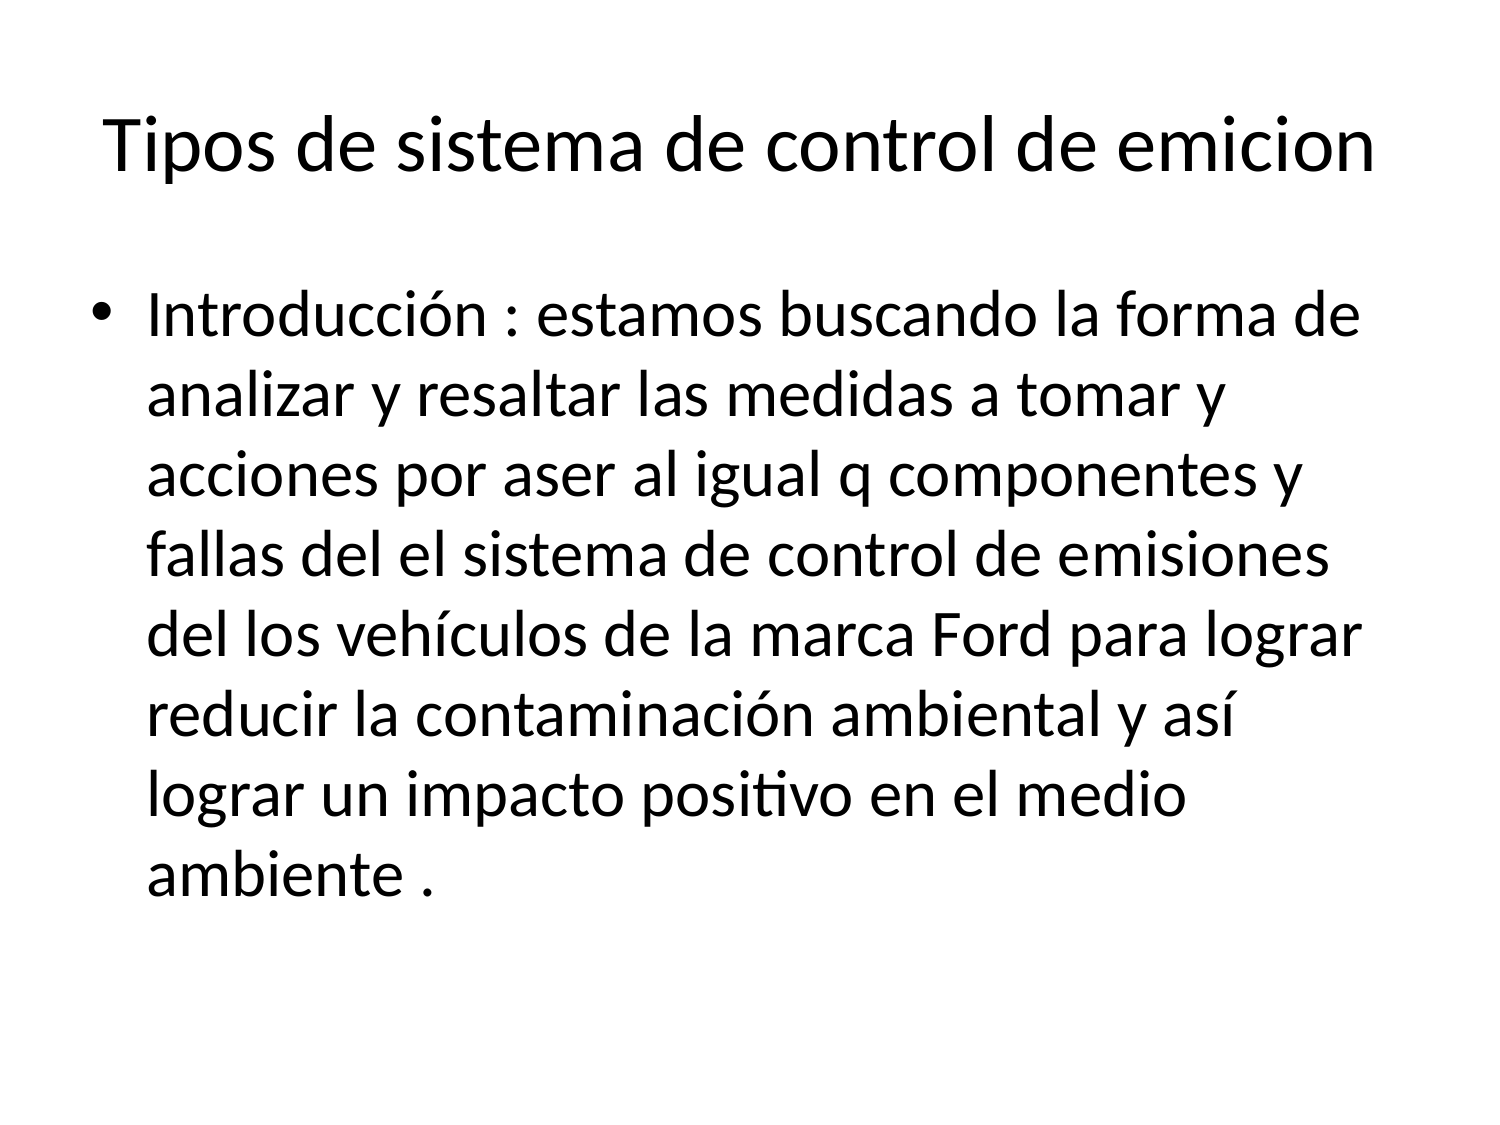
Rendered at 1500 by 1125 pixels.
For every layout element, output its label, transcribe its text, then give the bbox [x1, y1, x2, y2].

list Introducción : estamos buscando la forma de analizar y resaltar las medidas a tomar y acciones por aser al igual q componentes y fallas del el sistema de control de emisiones del los vehículos de la marca Ford para lograr reducir la contaminación ambiental y así lograr un impacto positivo en el medio ambiente . [75, 262, 1425, 1005]
title Tipos de sistema de control de emicion [75, 45, 1425, 233]
